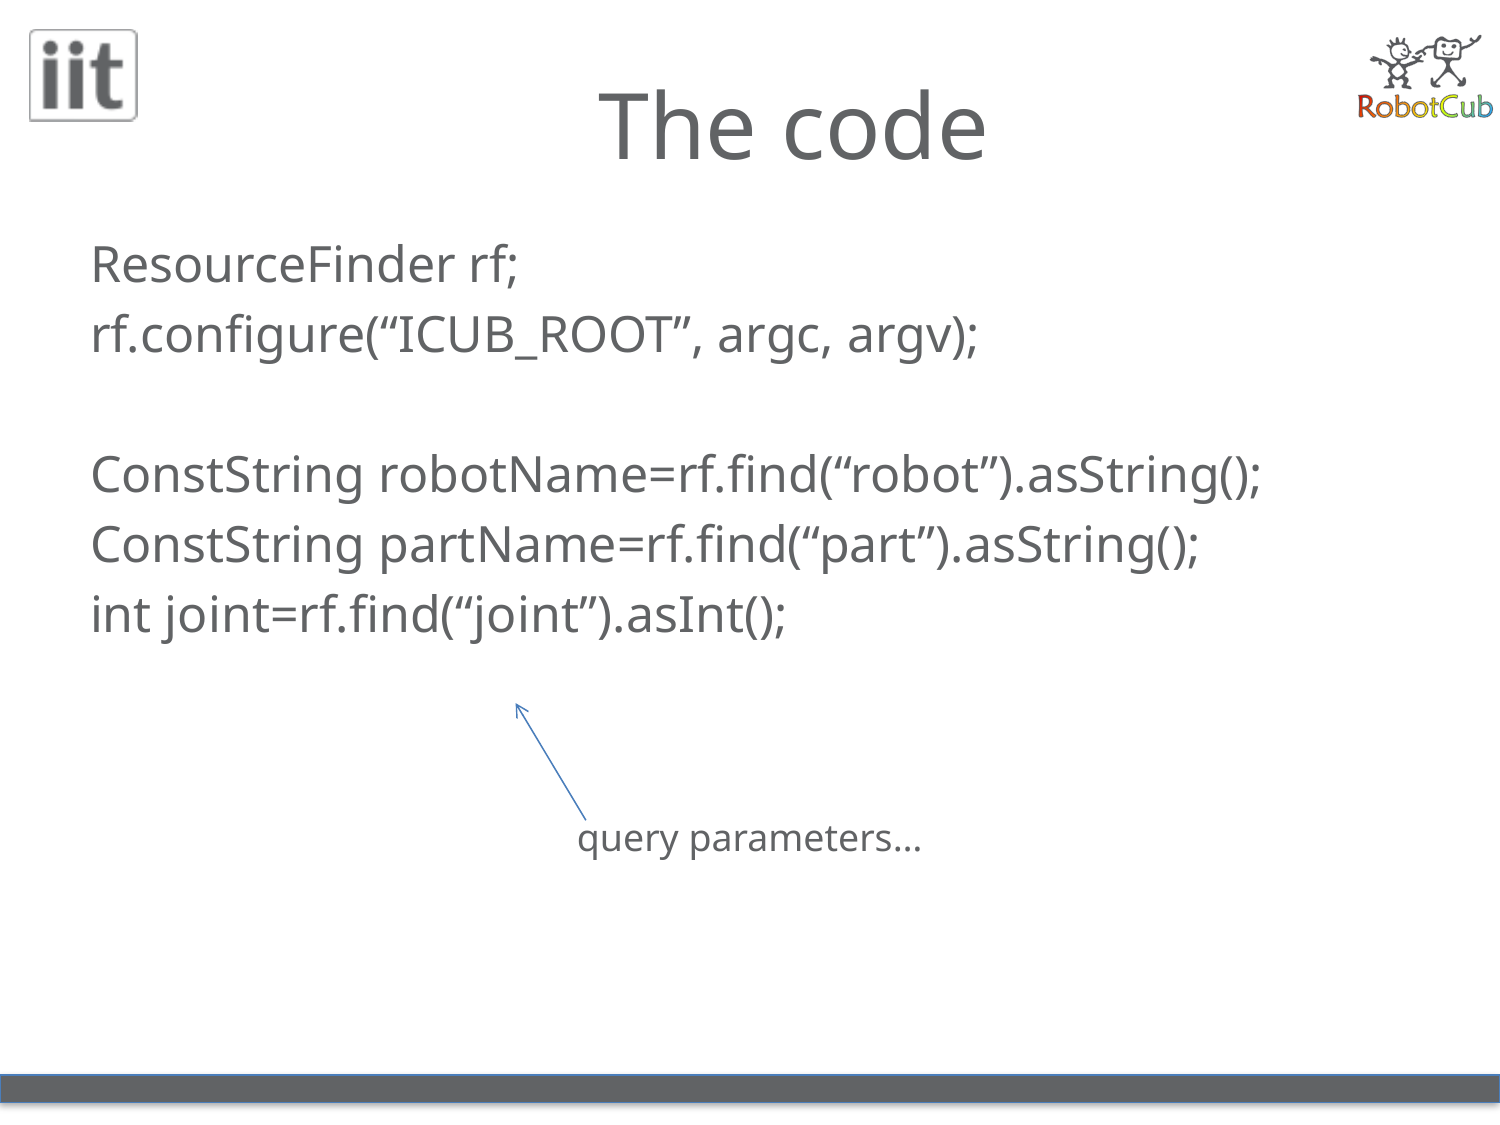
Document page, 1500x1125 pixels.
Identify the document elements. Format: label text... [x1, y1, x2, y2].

title The code [162, 45, 1425, 200]
list ResourceFinder rf; rf.configure(“ICUB_ROOT”, argc, argv); ConstString robotName=rf.find(“robot”).asString(); ConstString partName=rf.find(“part”).asString(); int joint=rf.find(“joint”).asInt(); [75, 224, 1425, 1005]
picture [1356, 29, 1494, 122]
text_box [491, 726, 610, 798]
text_box query parameters… [562, 806, 948, 867]
picture [29, 29, 138, 122]
